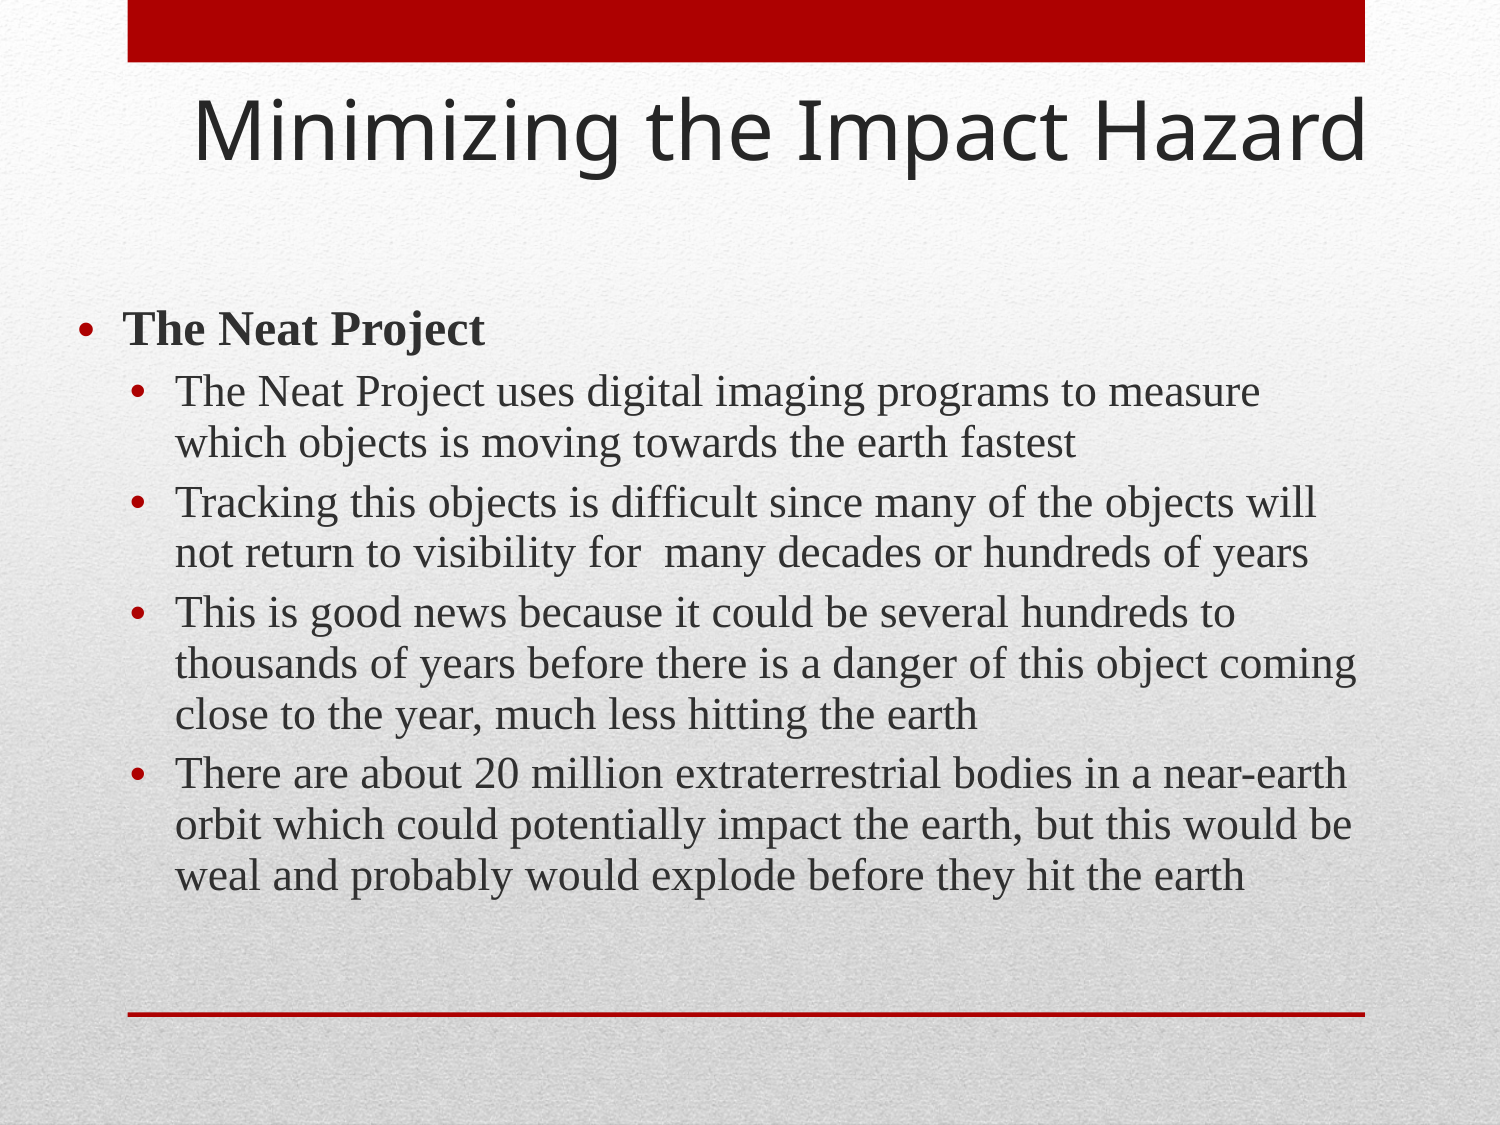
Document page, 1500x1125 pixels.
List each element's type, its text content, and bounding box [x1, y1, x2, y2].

text_box Minimizing the Impact Hazard [125, 5, 1438, 193]
list The Neat Project The Neat Project uses digital imaging programs to measure which objects is moving towards the earth fastest Tracking this objects is difficult since many of the objects will not return to visibility for many decades or hundreds of years This is good news because it could be several hundreds to thousands of years before there is a danger of this object coming close to the year, much less hitting the earth There are about 20 million extraterrestrial bodies in a near-earth orbit which could potentially impact the earth, but this would be weal and probably would explode before they hit the earth [62, 201, 1400, 1000]
